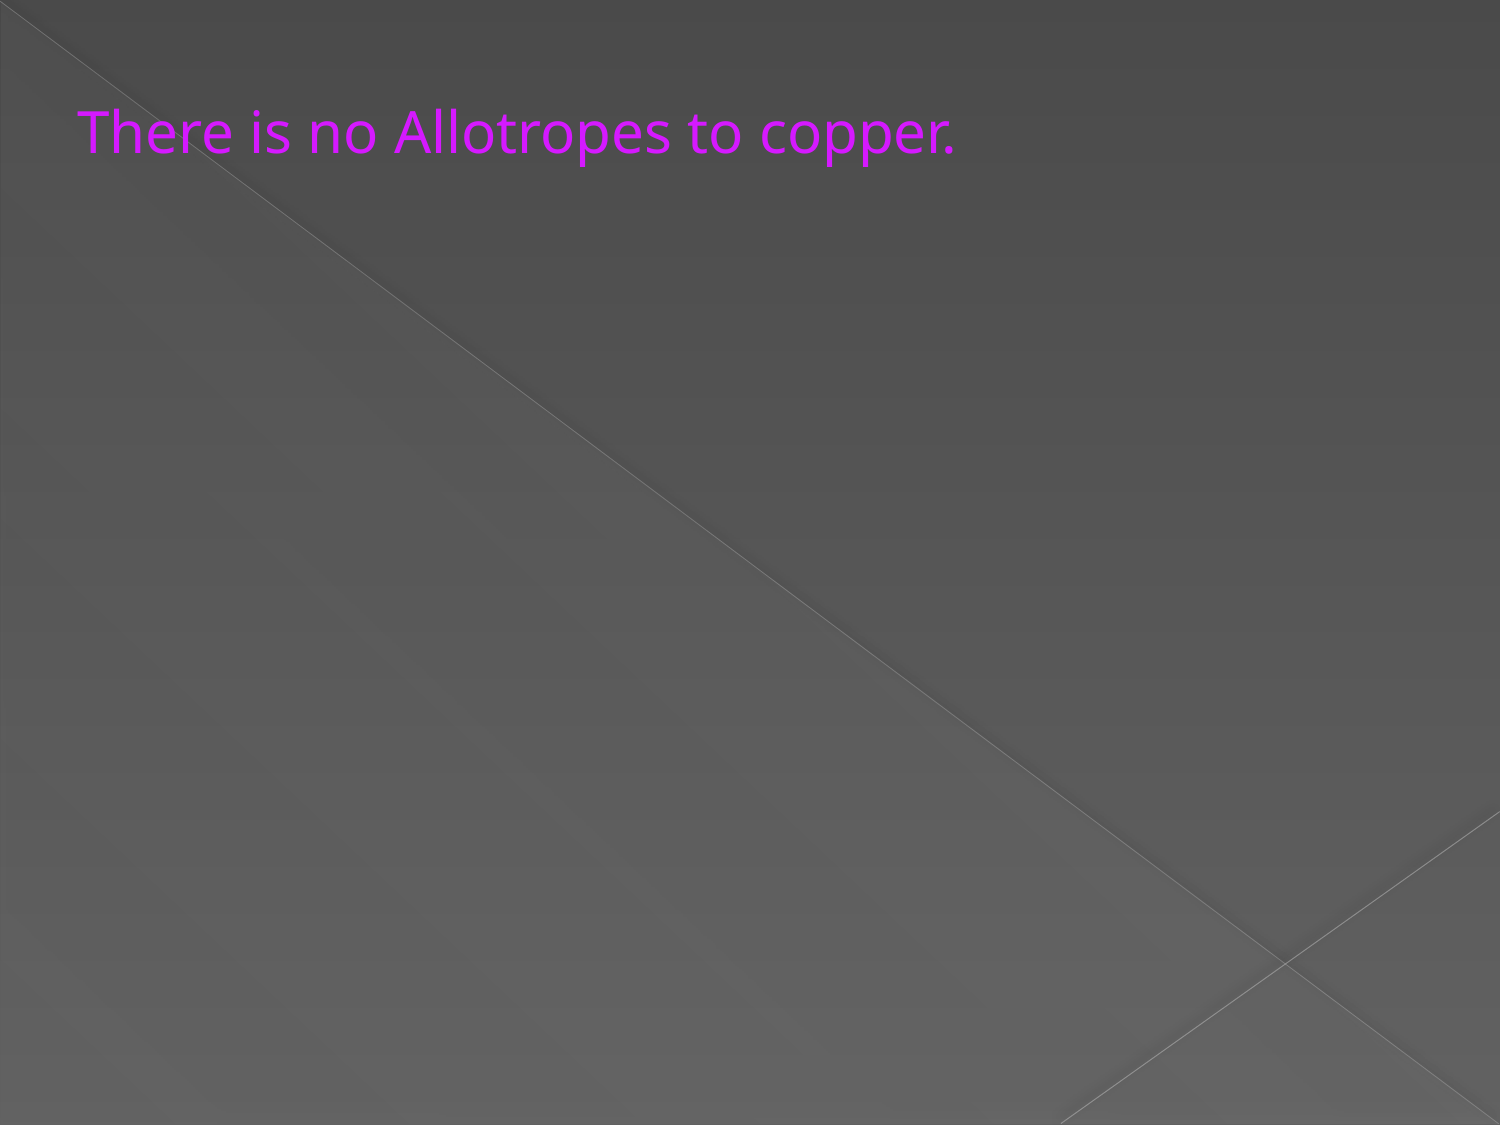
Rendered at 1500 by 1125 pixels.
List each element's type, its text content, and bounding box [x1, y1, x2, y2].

text_box There is no Allotropes to copper. [62, 87, 1450, 173]
